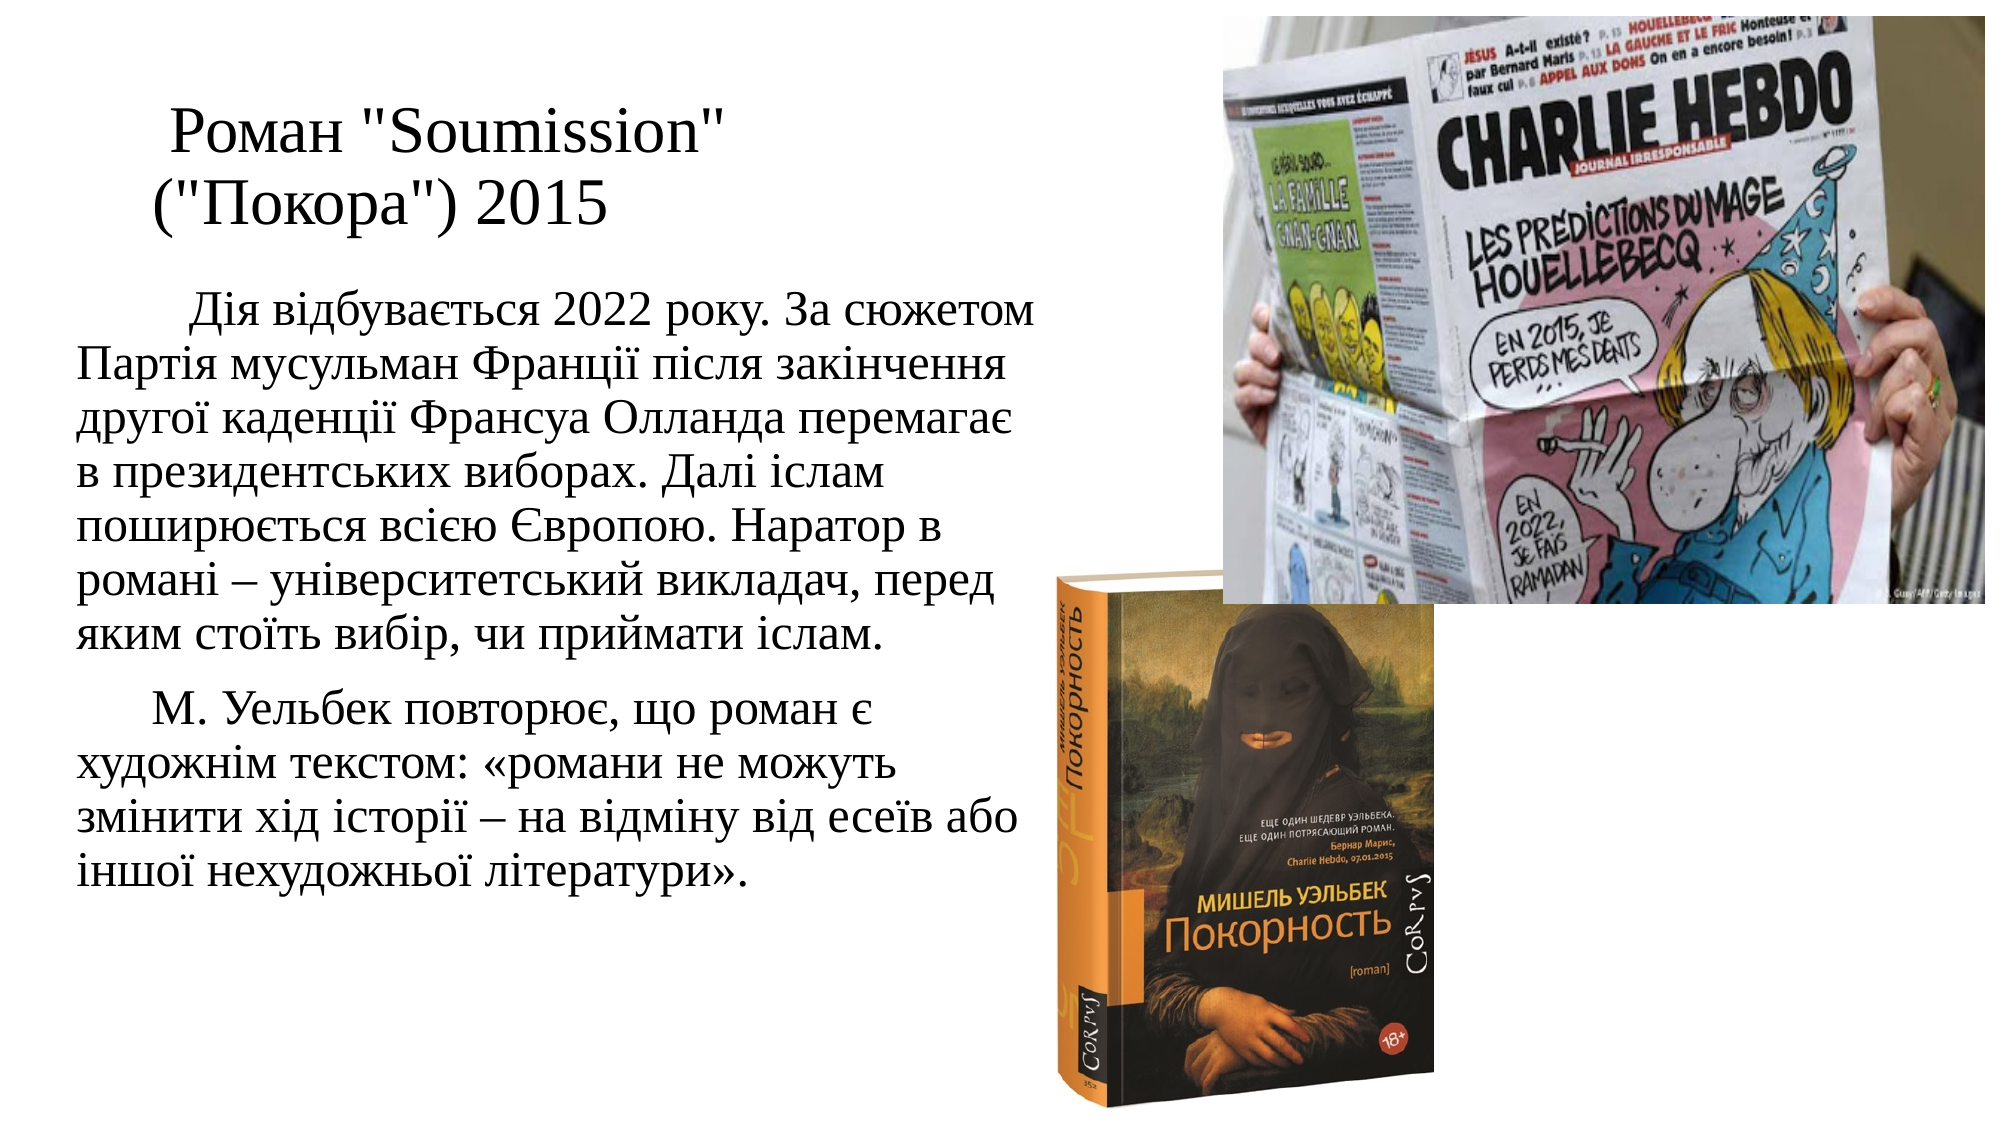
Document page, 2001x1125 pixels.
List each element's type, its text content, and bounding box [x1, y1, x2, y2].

picture [1222, 16, 1985, 604]
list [1055, 562, 1434, 1109]
list Дія відбувається 2022 року. За сюжетом Партія мусульман Франції після закінчення другої каденції Франсуа Олланда перемагає в президентських виборах. Далі іслам поширюється всією Європою. Наратор в романі – університетський викладач, перед яким стоїть вибір, чи приймати іслам. М. Уельбек повторює, що роман є художнім текстом: «романи не можуть змінити хід історії – на відміну від есеїв або іншої нехудожньої літератури». [61, 275, 1056, 1125]
title Роман "Soumission" ("Покора") 2015 [137, 75, 1033, 247]
